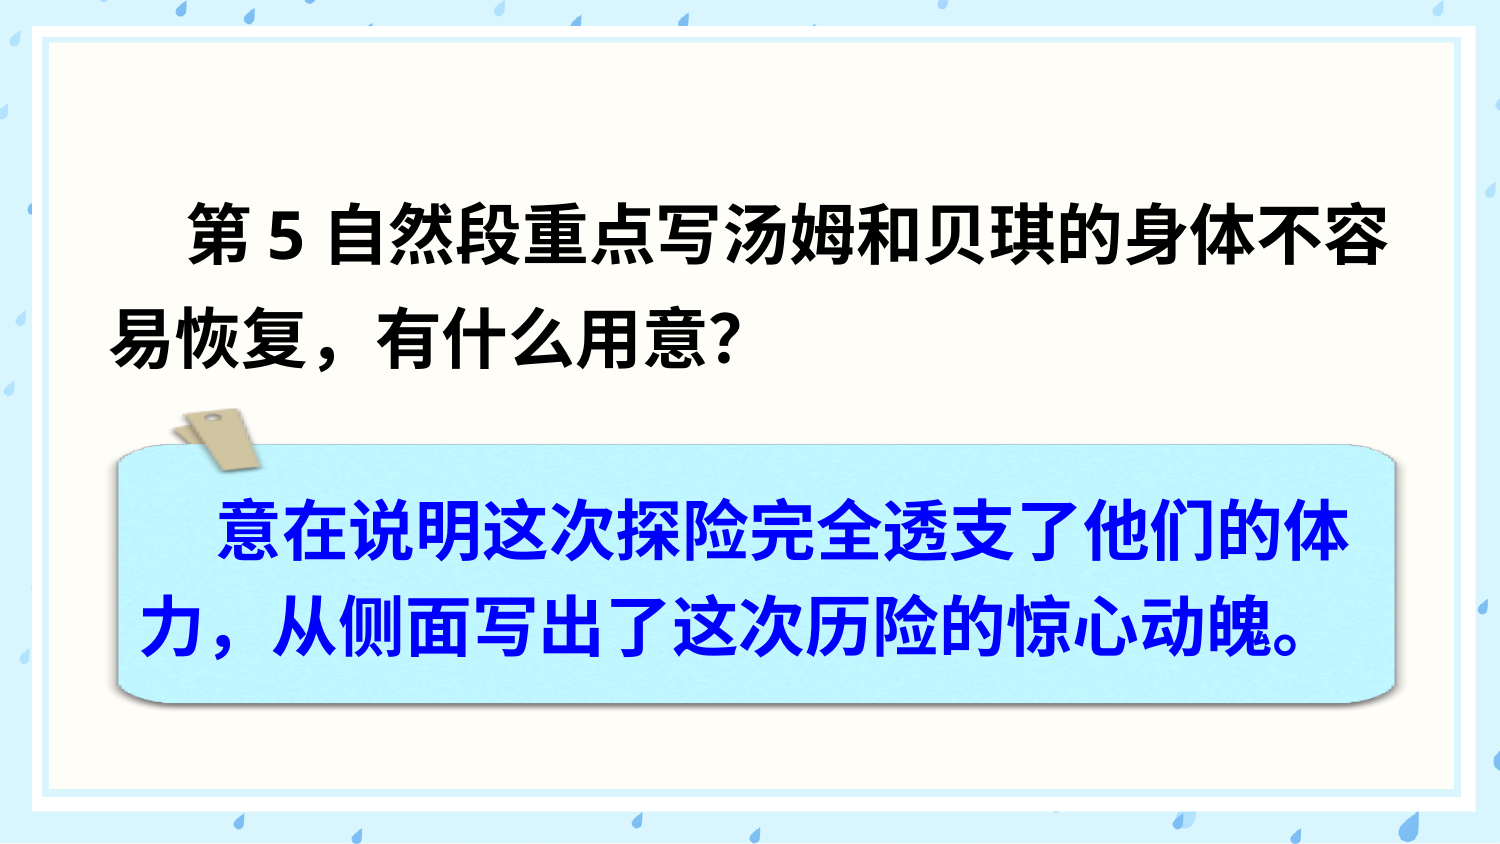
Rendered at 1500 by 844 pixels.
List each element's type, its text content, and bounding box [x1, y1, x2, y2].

picture [0, 0, 1500, 844]
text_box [99, 396, 1438, 723]
text_box 第5自然段重点写汤姆和贝琪的身体不容易恢复，有什么用意？ [93, 161, 1431, 384]
